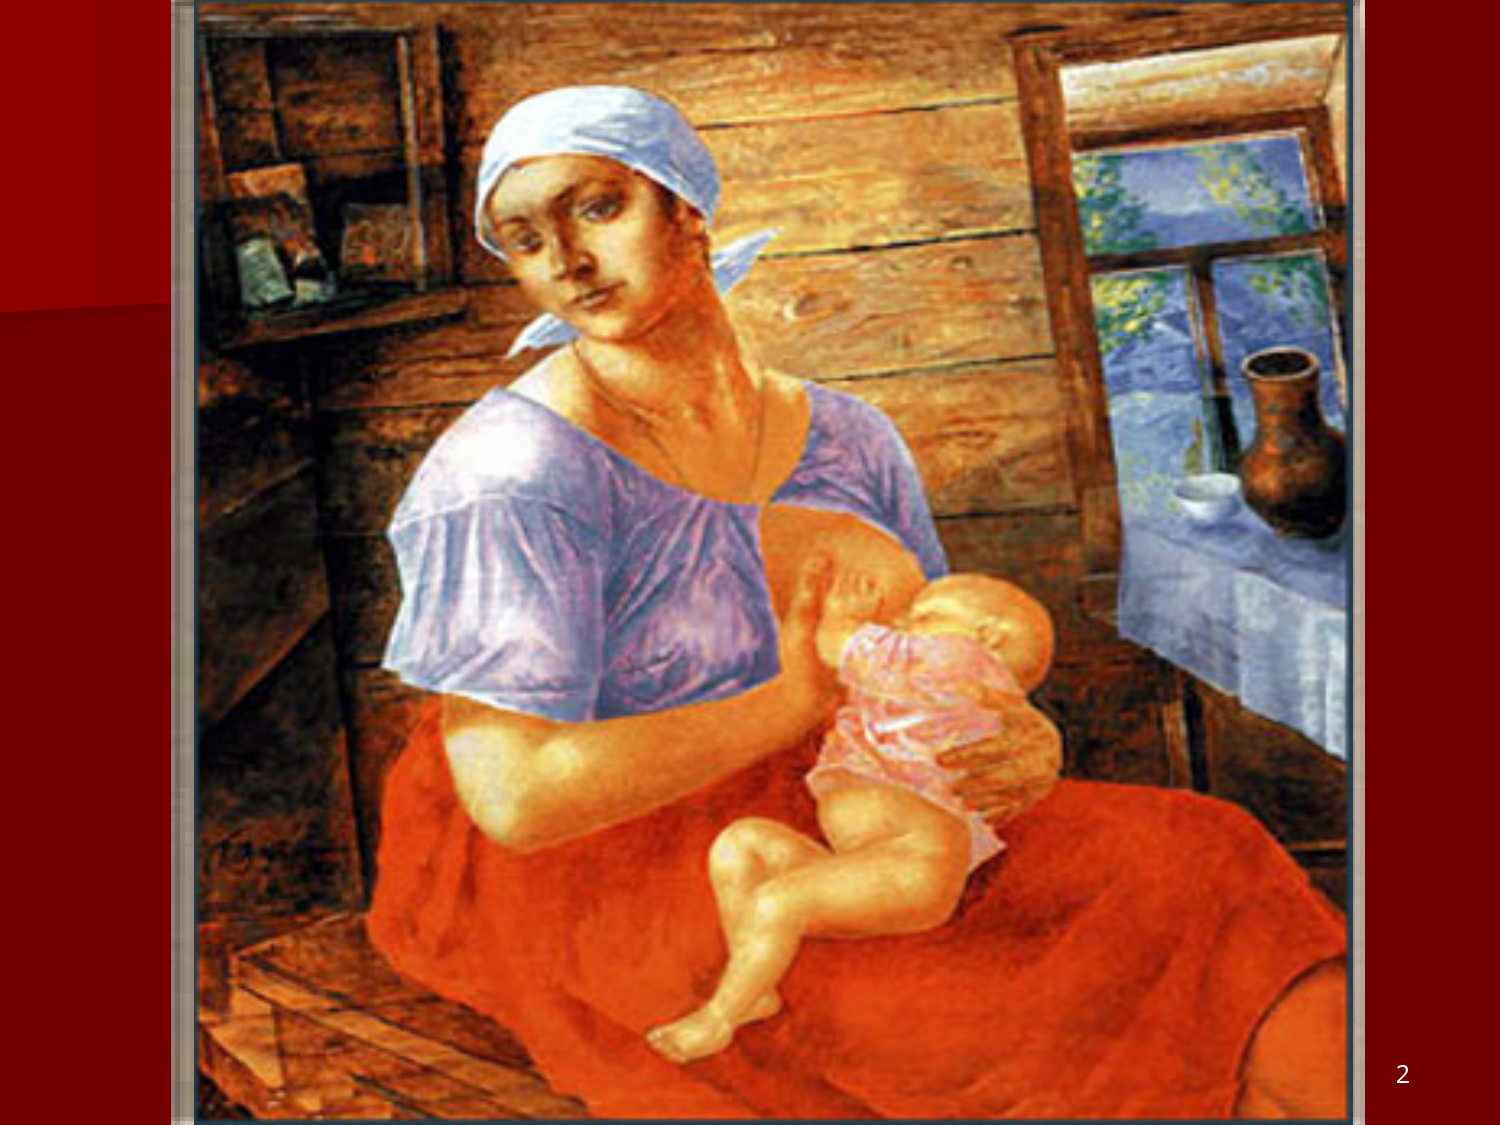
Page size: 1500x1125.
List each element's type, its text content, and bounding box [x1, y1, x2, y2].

slide_number 2 [1369, 1024, 1426, 1101]
picture [170, 0, 1365, 1125]
